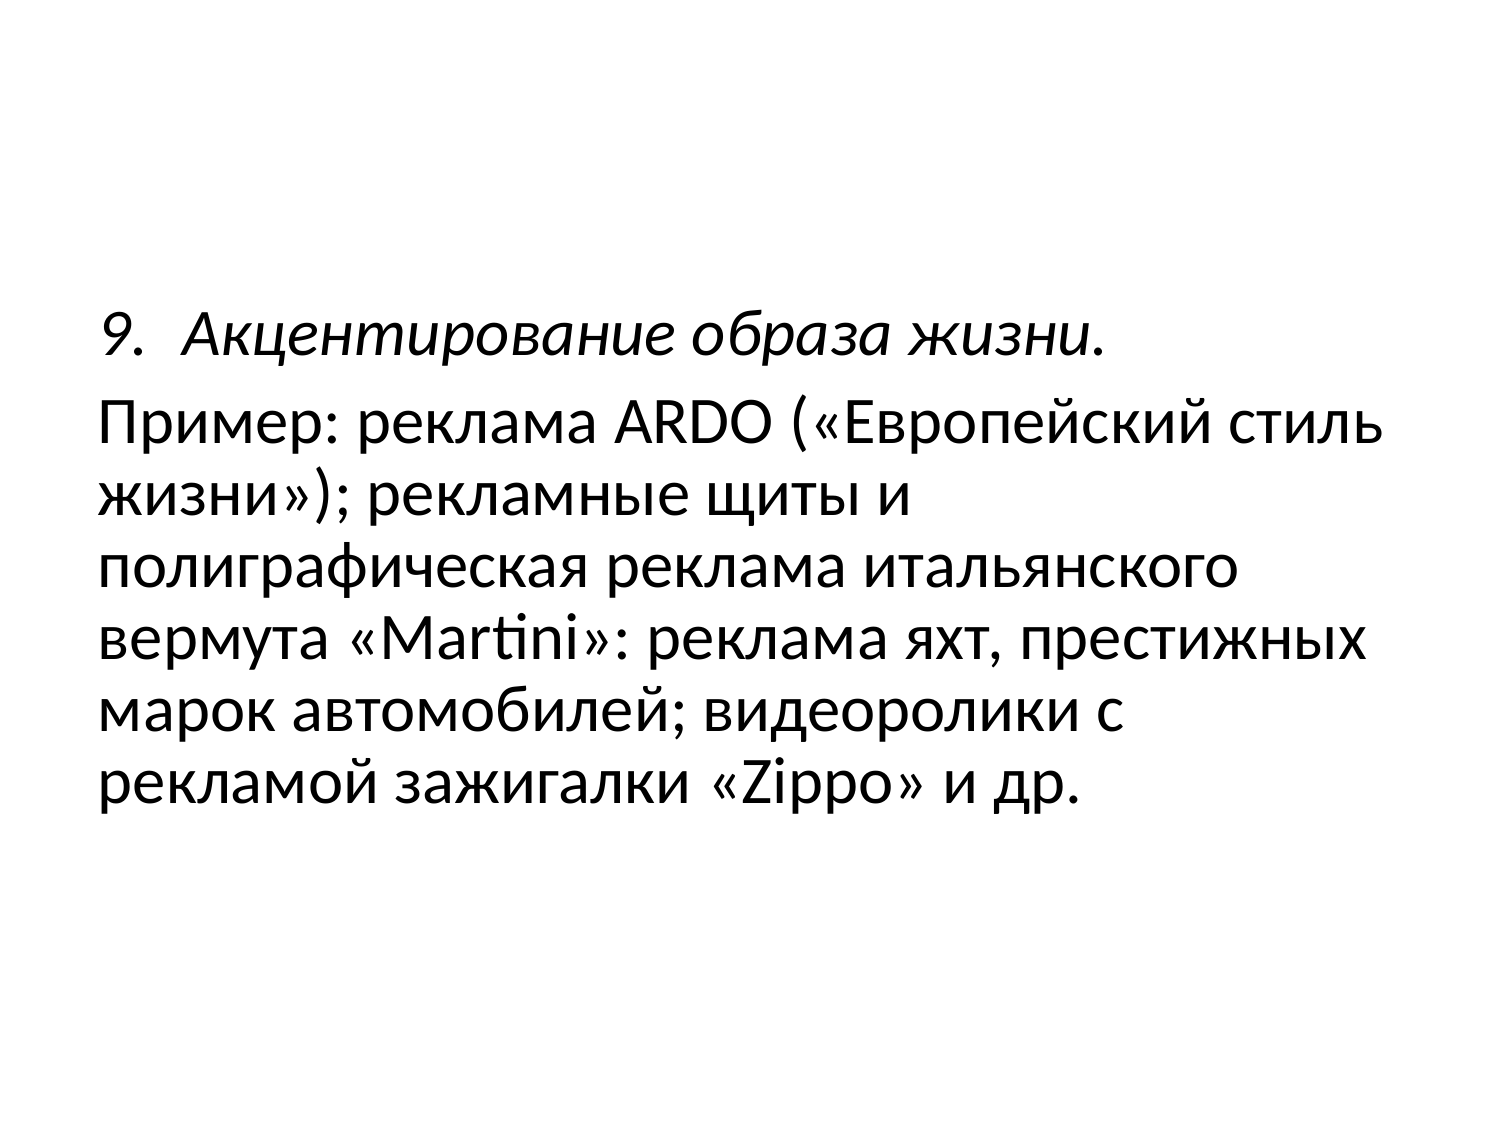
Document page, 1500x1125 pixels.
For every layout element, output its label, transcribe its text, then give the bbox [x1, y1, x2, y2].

list Акцентирование образа жизни. Пример: реклама ARDO («Европейский стиль жизни»); рекламные щиты и полиграфическая реклама итальянского вермута «Martini»: реклама яхт, престижных марок автомобилей; видеоролики с рекламой зажигалки «Zippo» и др. [64, 290, 1415, 1008]
